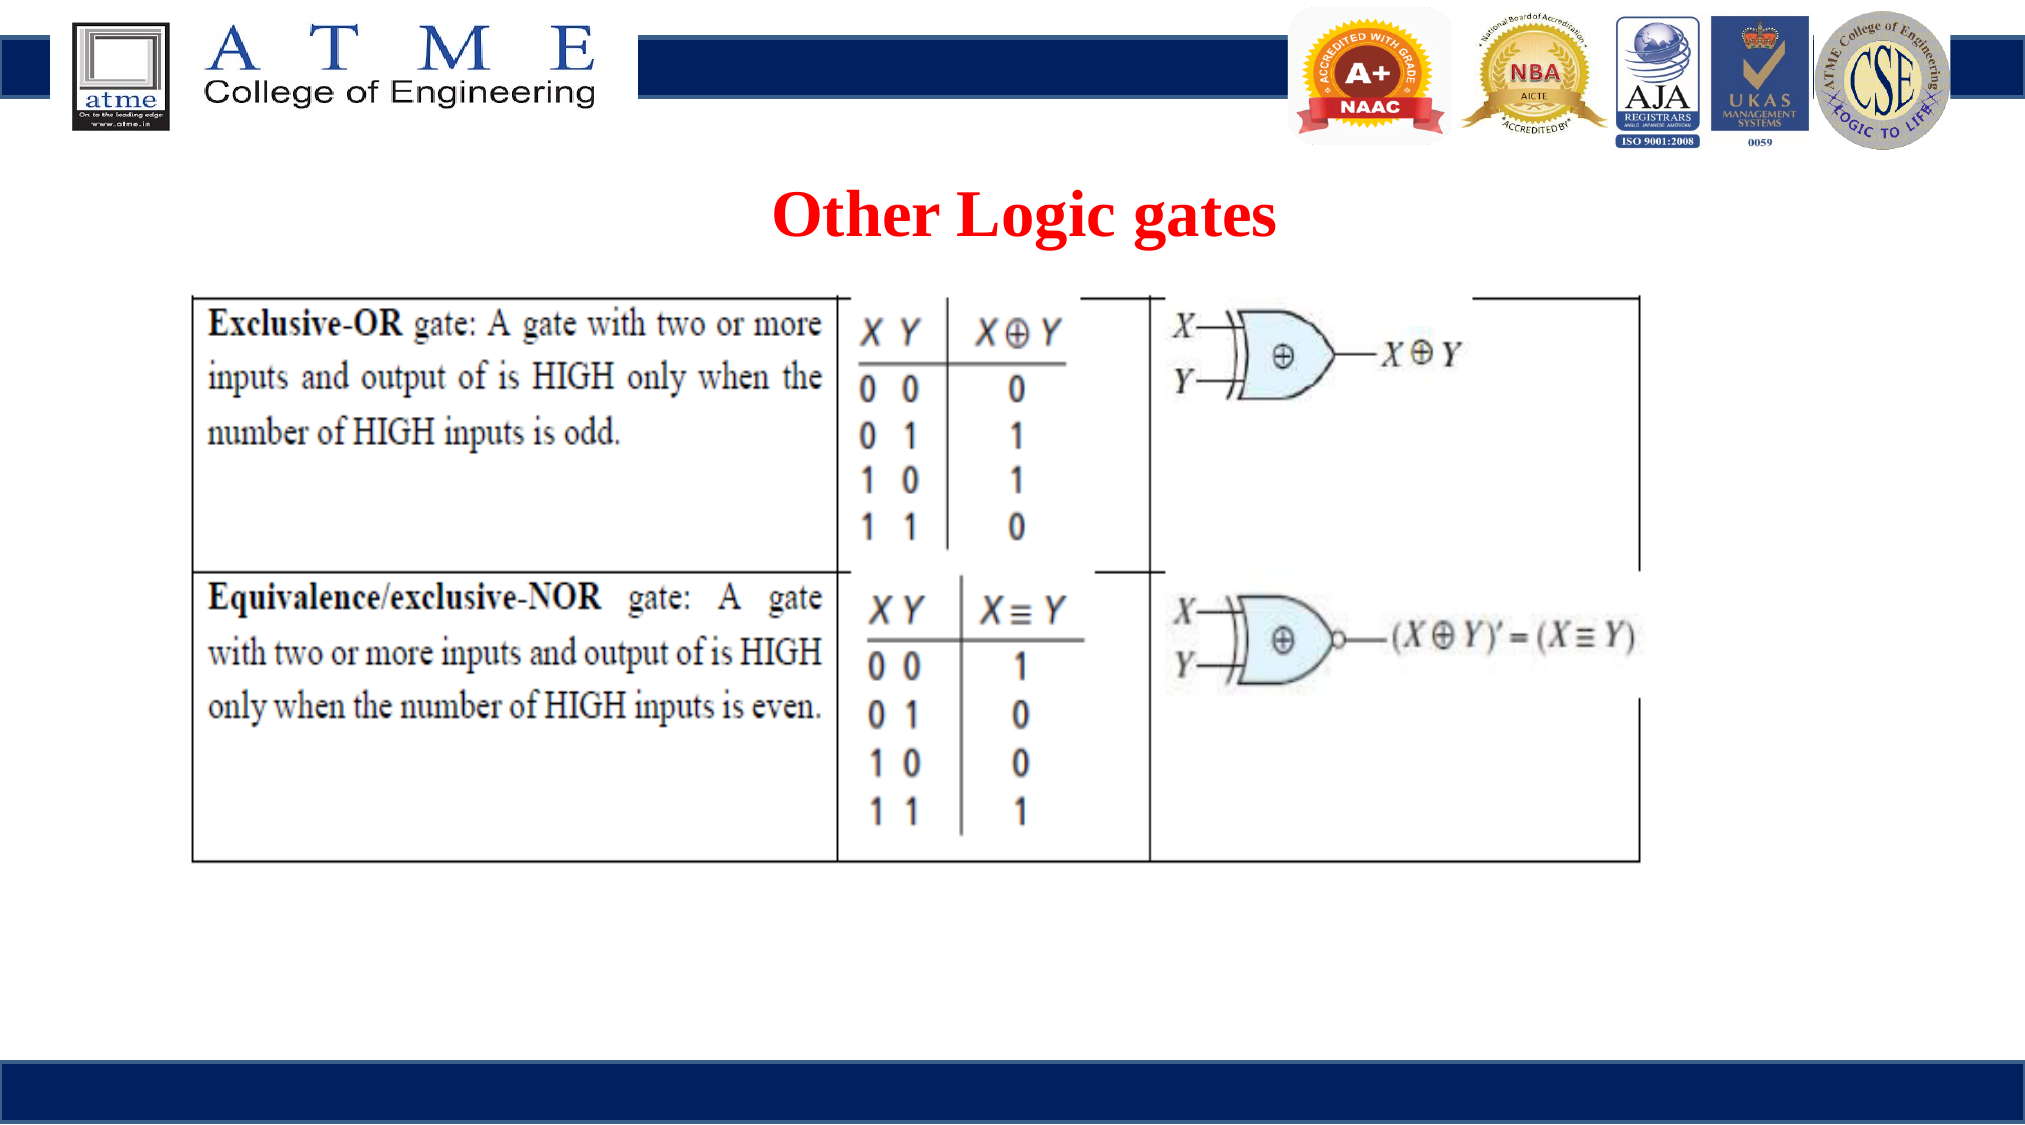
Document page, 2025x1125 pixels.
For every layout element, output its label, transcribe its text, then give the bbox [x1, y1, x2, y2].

picture [1287, 6, 1813, 150]
picture [50, 0, 638, 150]
picture [1814, 9, 1951, 151]
picture [174, 287, 1676, 888]
text_box Other Logic gates [62, 162, 1988, 568]
